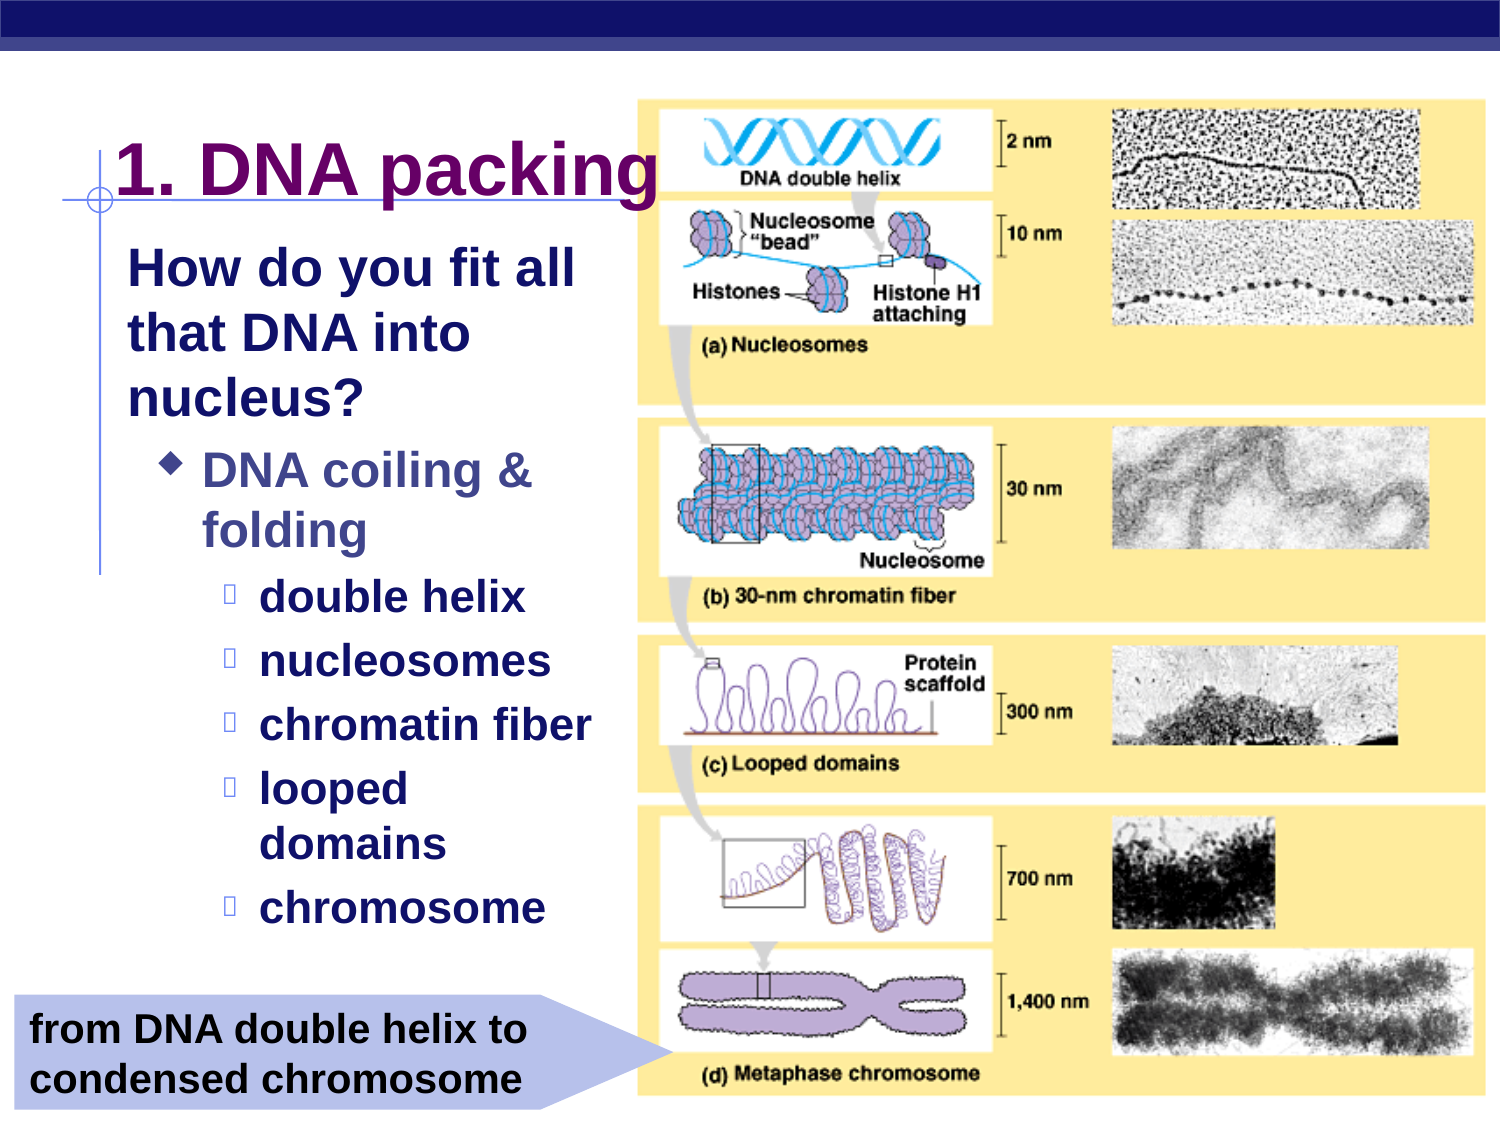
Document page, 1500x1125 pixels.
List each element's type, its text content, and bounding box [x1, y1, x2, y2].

list How do you fit all that DNA into nucleus? DNA coiling & folding double helix nucleosomes chromatin fiber looped domains chromosome [112, 238, 613, 963]
text_box from DNA double helix to condensed chromosome [14, 994, 619, 1110]
picture [624, 87, 1500, 1101]
title 1. DNA packing [99, 112, 619, 238]
